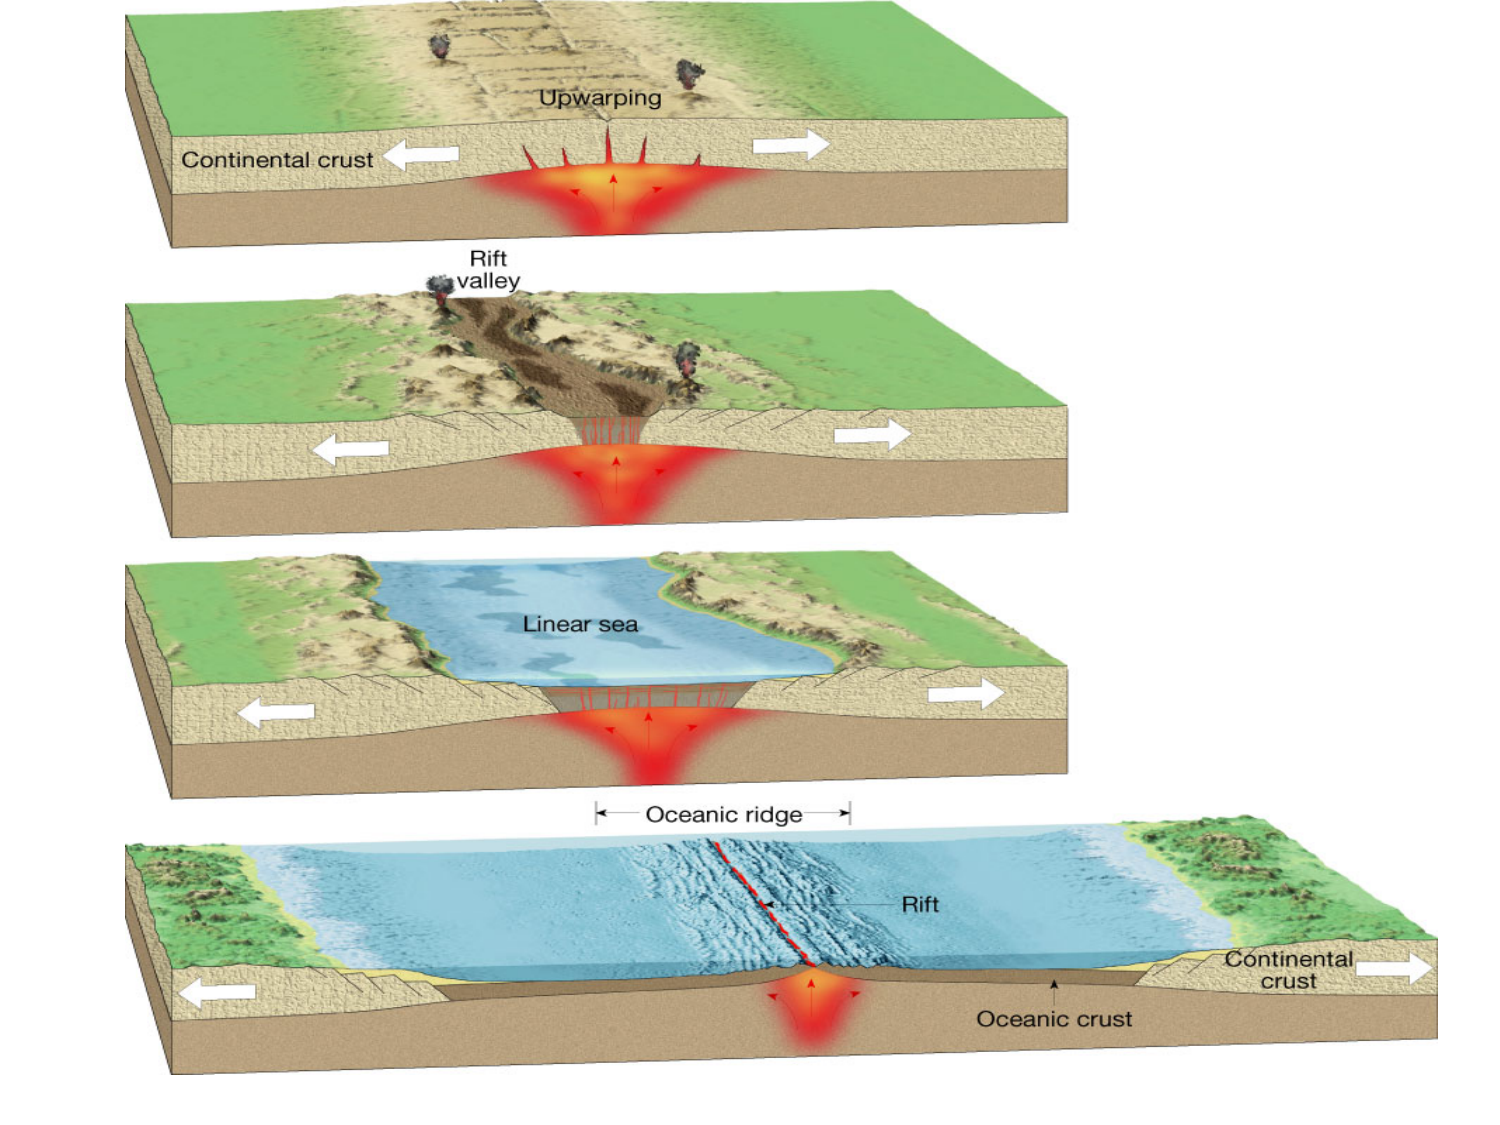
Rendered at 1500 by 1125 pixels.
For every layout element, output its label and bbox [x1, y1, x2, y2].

picture [124, 0, 1438, 1076]
